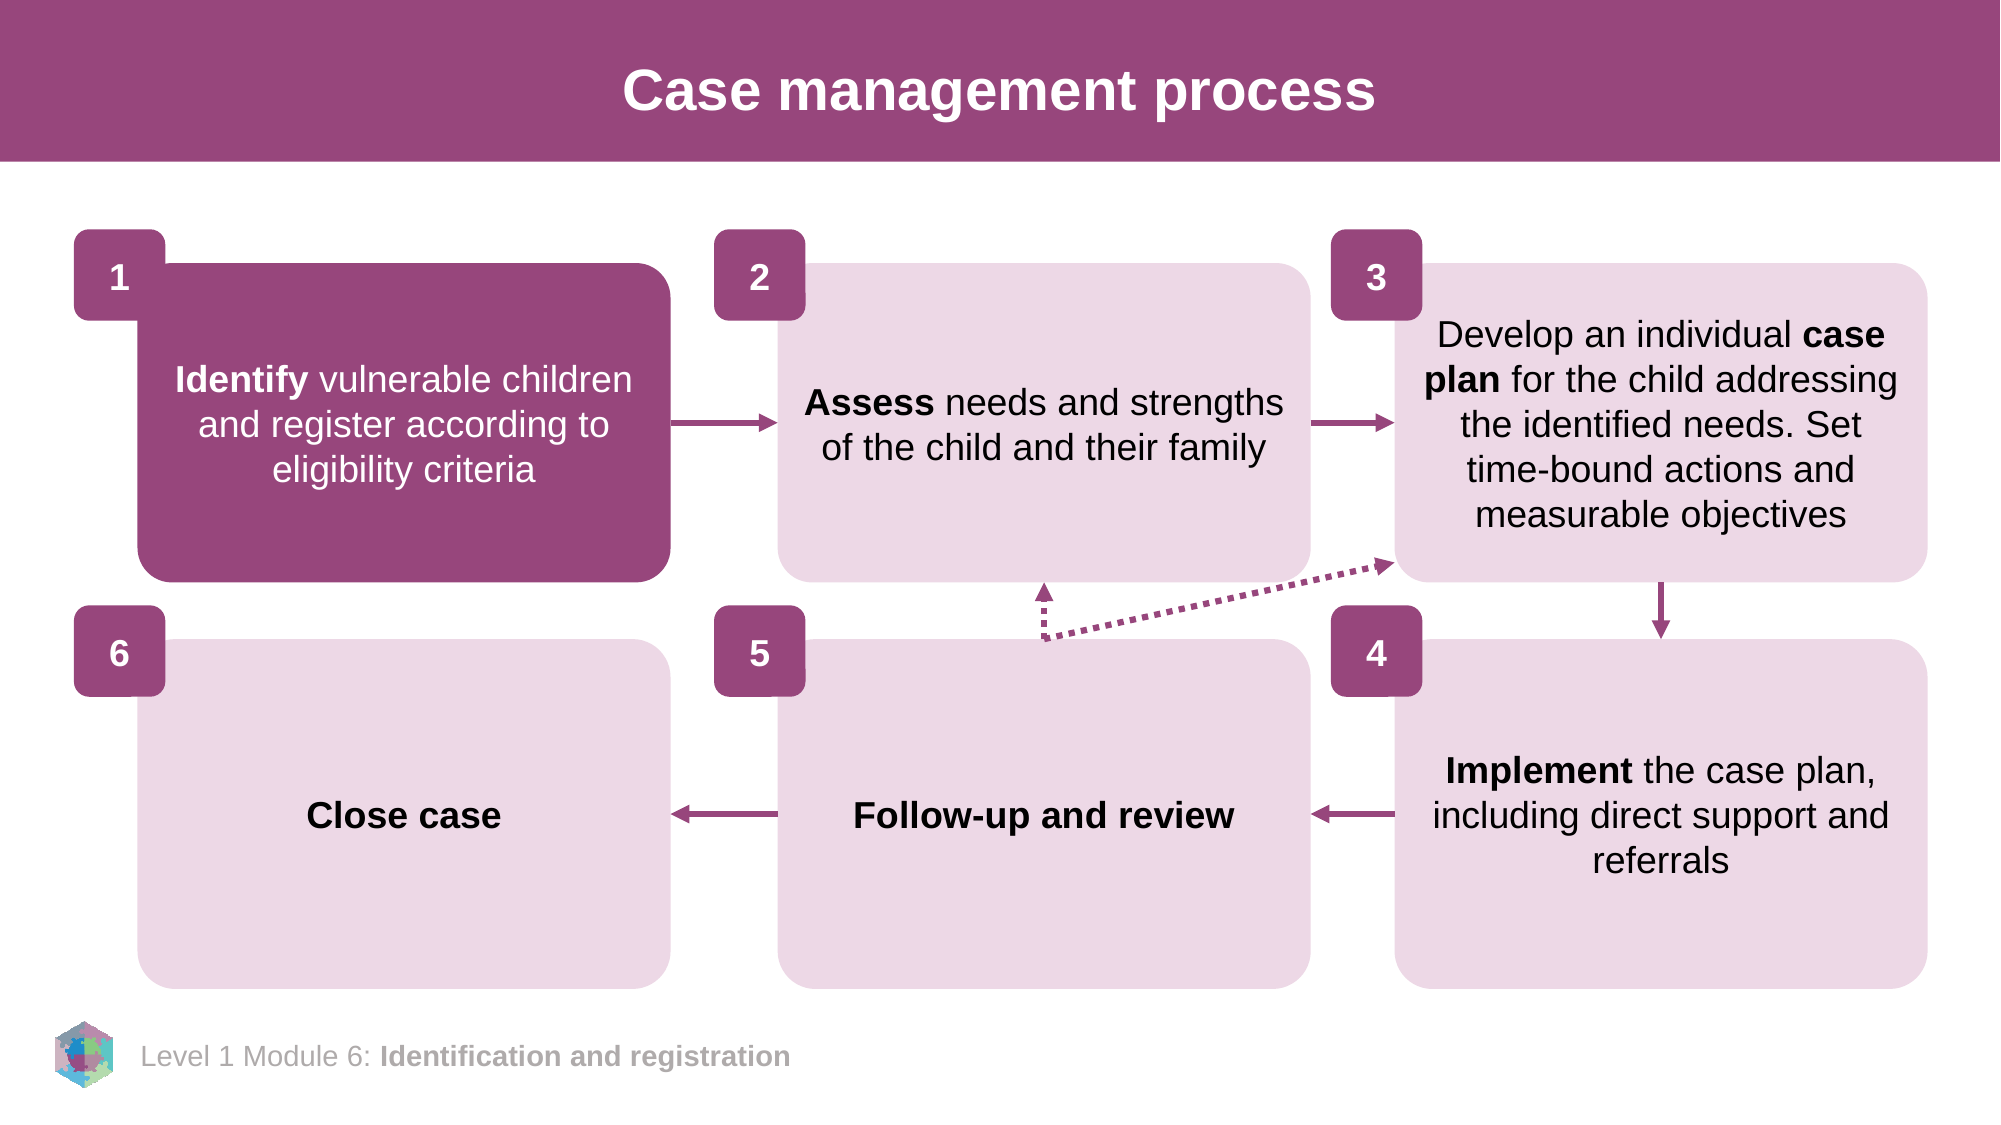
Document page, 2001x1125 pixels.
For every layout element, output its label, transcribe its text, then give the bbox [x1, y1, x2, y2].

title Case management process [36, 21, 1964, 165]
text_box 1 [72, 228, 167, 322]
text_box 3 [1329, 228, 1424, 322]
text_box 4 [1329, 604, 1424, 698]
text_box 2 [713, 228, 807, 322]
text_box Assess needs and strengths of the child and their family [776, 261, 1312, 584]
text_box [1044, 562, 1395, 640]
text_box Develop an individual case plan for the child addressing the identified needs. Set time-bound actions and measurable objectives [1393, 261, 1929, 584]
text_box 5 [713, 604, 807, 698]
picture [55, 1021, 113, 1088]
text_box Close case [136, 638, 672, 991]
text_box 6 [72, 604, 167, 698]
text_box Implement the case plan, including direct support and referrals [1393, 638, 1929, 991]
text_box Follow-up and review [776, 638, 1312, 991]
text_box Identify vulnerable children and register according to eligibility criteria [136, 261, 672, 584]
